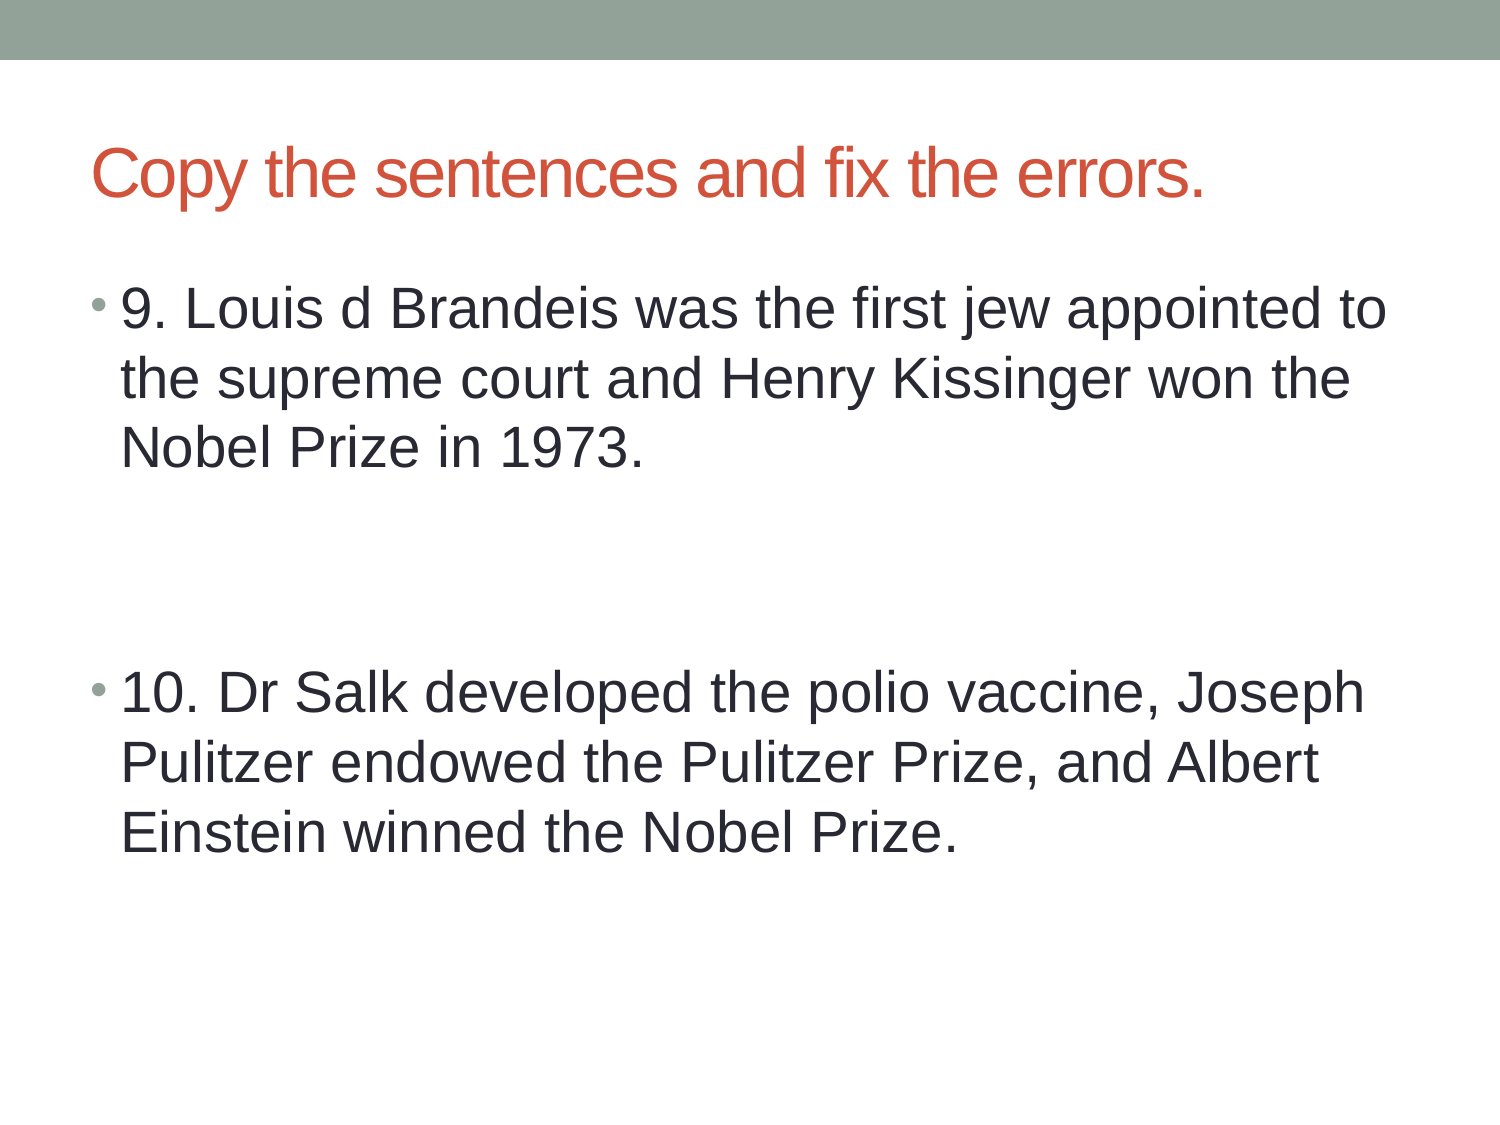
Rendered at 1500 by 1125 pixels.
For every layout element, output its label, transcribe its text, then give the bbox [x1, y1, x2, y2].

list 9. Louis d Brandeis was the first jew appointed to the supreme court and Henry Kissinger won the Nobel Prize in 1973. 10. Dr Salk developed the polio vaccine, Joseph Pulitzer endowed the Pulitzer Prize, and Albert Einstein winned the Nobel Prize. [75, 262, 1425, 1063]
title Copy the sentences and fix the errors. [75, 87, 1425, 250]
